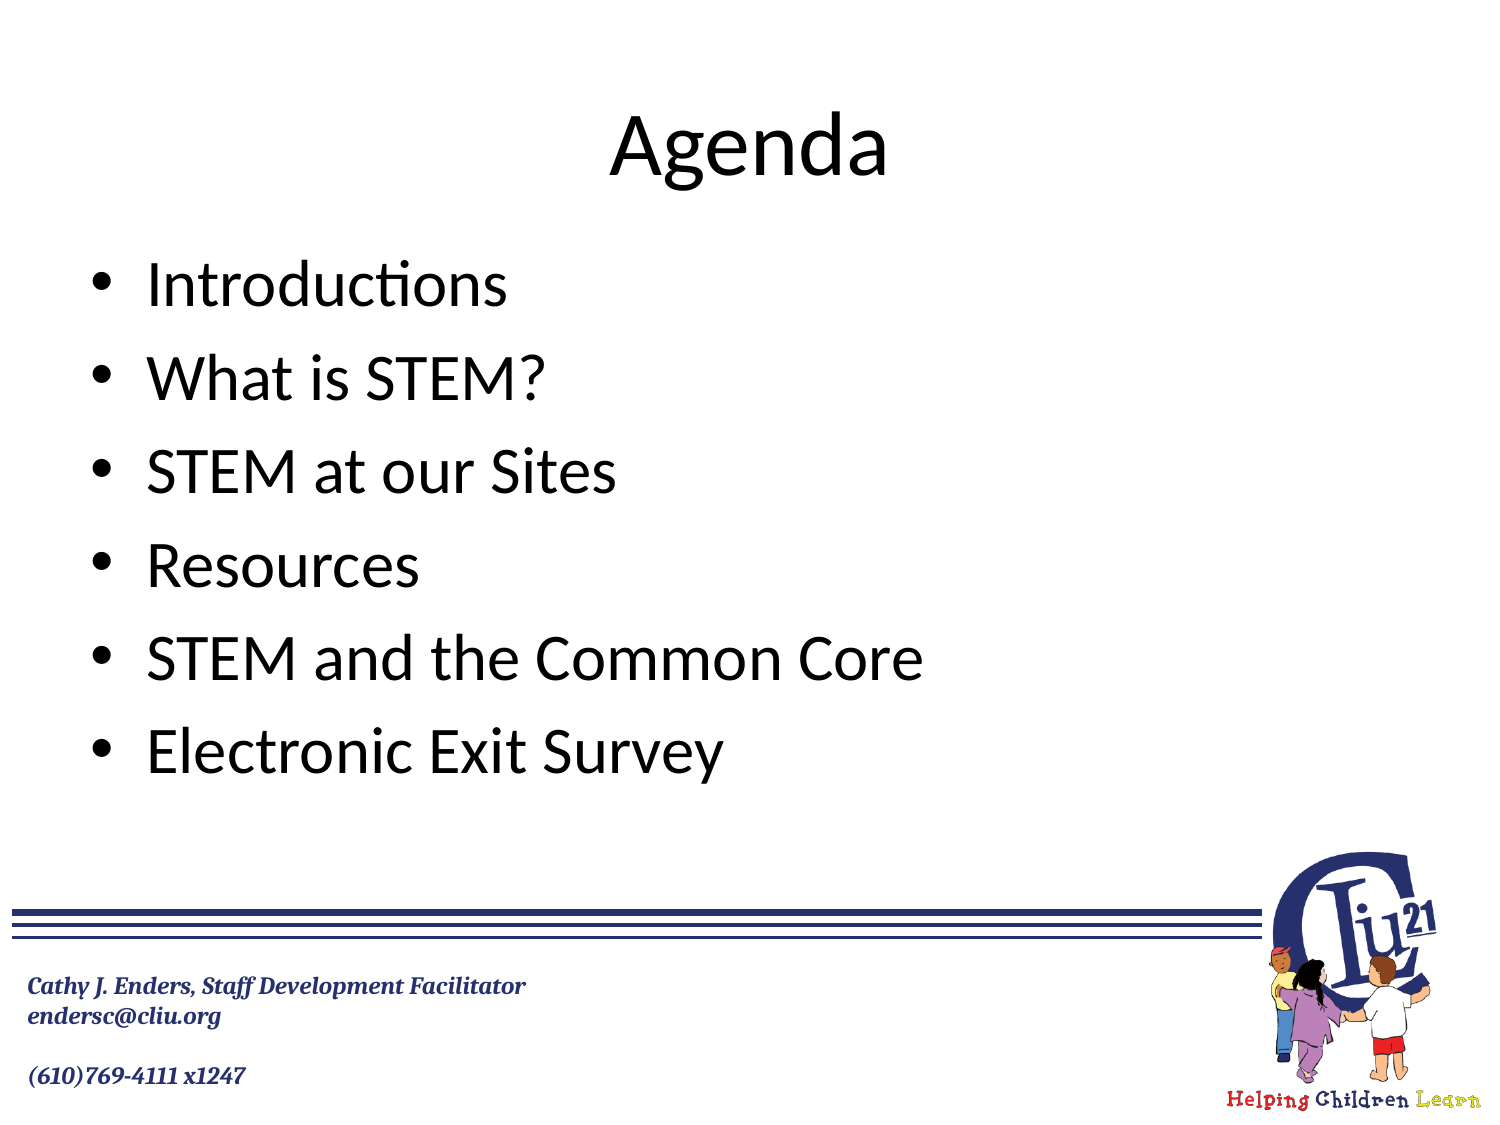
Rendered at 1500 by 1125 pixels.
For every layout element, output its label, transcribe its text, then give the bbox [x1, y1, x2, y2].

text_box Cathy J. Enders, Staff Development Facilitator endersc@cliu.org (610)769-4111 x1247 [12, 962, 563, 1097]
picture [1208, 837, 1500, 1121]
title Agenda [75, 45, 1425, 232]
list Introductions What is STEM? STEM at our Sites Resources STEM and the Common Core Electronic Exit Survey [75, 232, 1425, 909]
